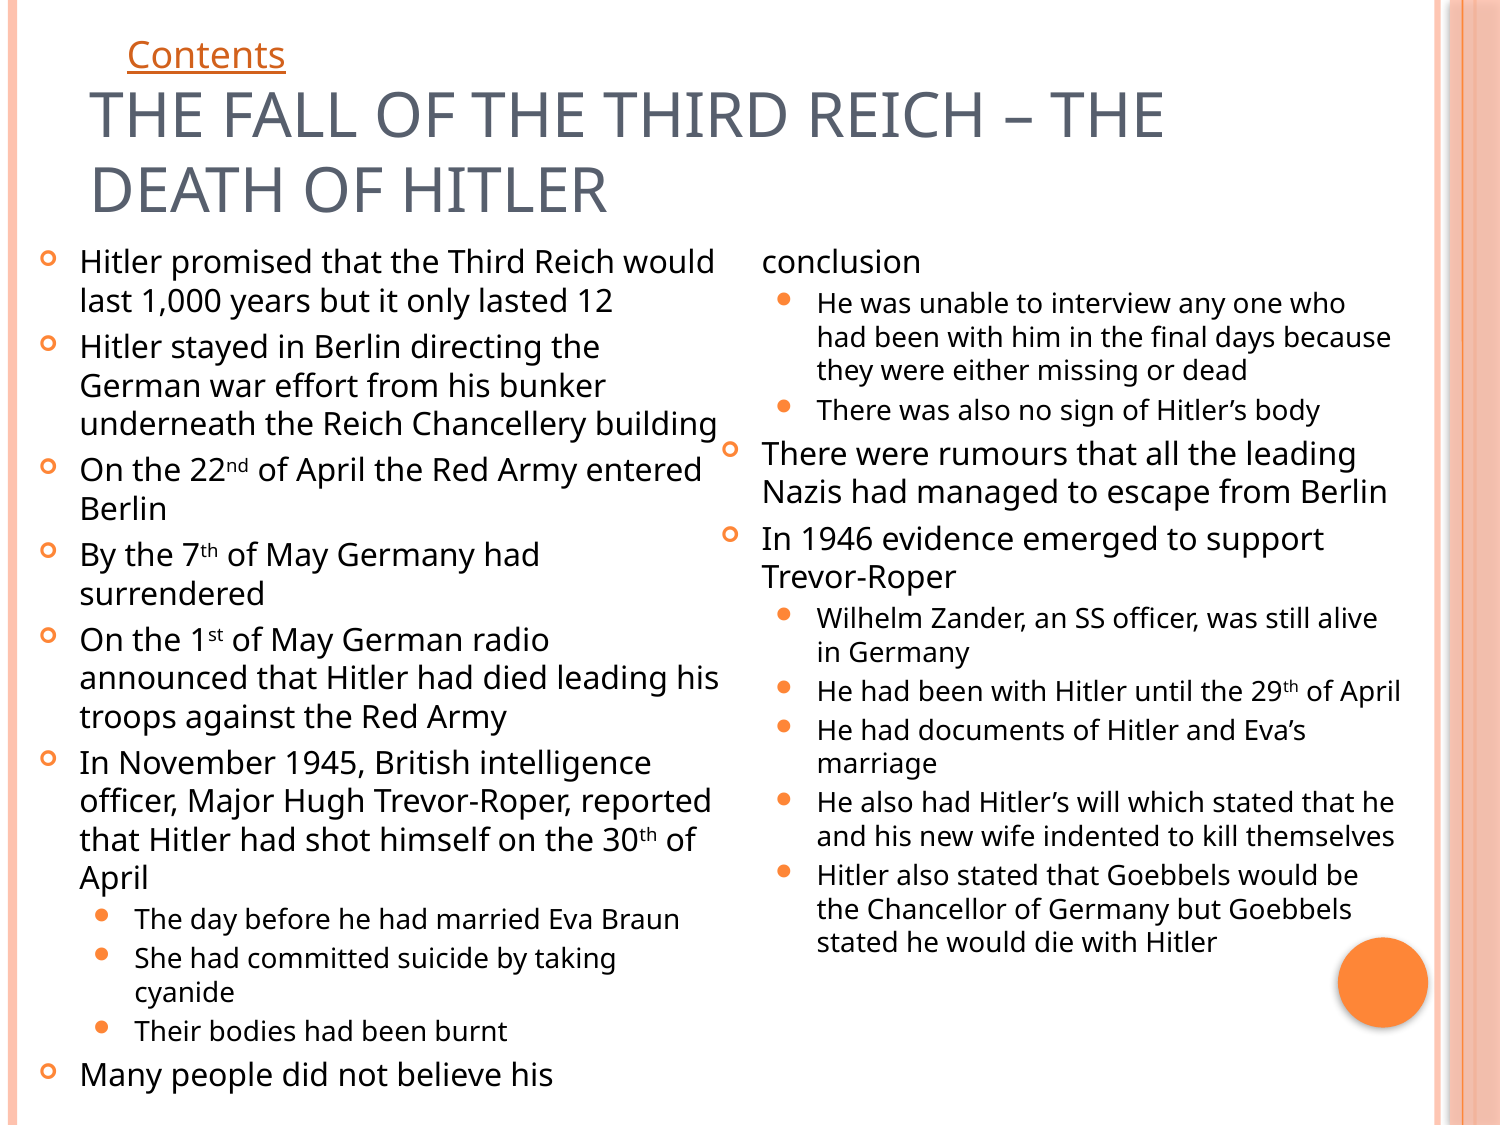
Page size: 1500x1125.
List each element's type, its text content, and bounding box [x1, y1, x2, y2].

title The Fall of the Third Reich – The Death of Hitler [75, 45, 1300, 233]
list Hitler promised that the Third Reich would last 1,000 years but it only lasted 12 Hitler stayed in Berlin directing the German war effort from his bunker underneath the Reich Chancellery building On the 22nd of April the Red Army entered Berlin By the 7th of May Germany had surrendered On the 1st of May German radio announced that Hitler had died leading his troops against the Red Army In November 1945, British intelligence officer, Major Hugh Trevor-Roper, reported that Hitler had shot himself on the 30th of April The day before he had married Eva Braun She had committed suicide by taking cyanide Their bodies had been burnt Many people did not believe his conclusion He was unable to interview any one who had been with him in the final days because they were either missing or dead There was also no sign of Hitler’s body There were rumours that all the leading Nazis had managed to escape from Berlin In 1946 evidence emerged to support Trevor-Roper Wilhelm Zander, an SS officer, was still alive in Germany He had been with Hitler until the 29th of April He had documents of Hitler and Eva’s marriage He also had Hitler’s will which stated that he and his new wife indented to kill themselves Hitler also stated that Goebbels would be the Chancellor of Germany but Goebbels stated he would die with Hitler [23, 234, 1419, 1125]
